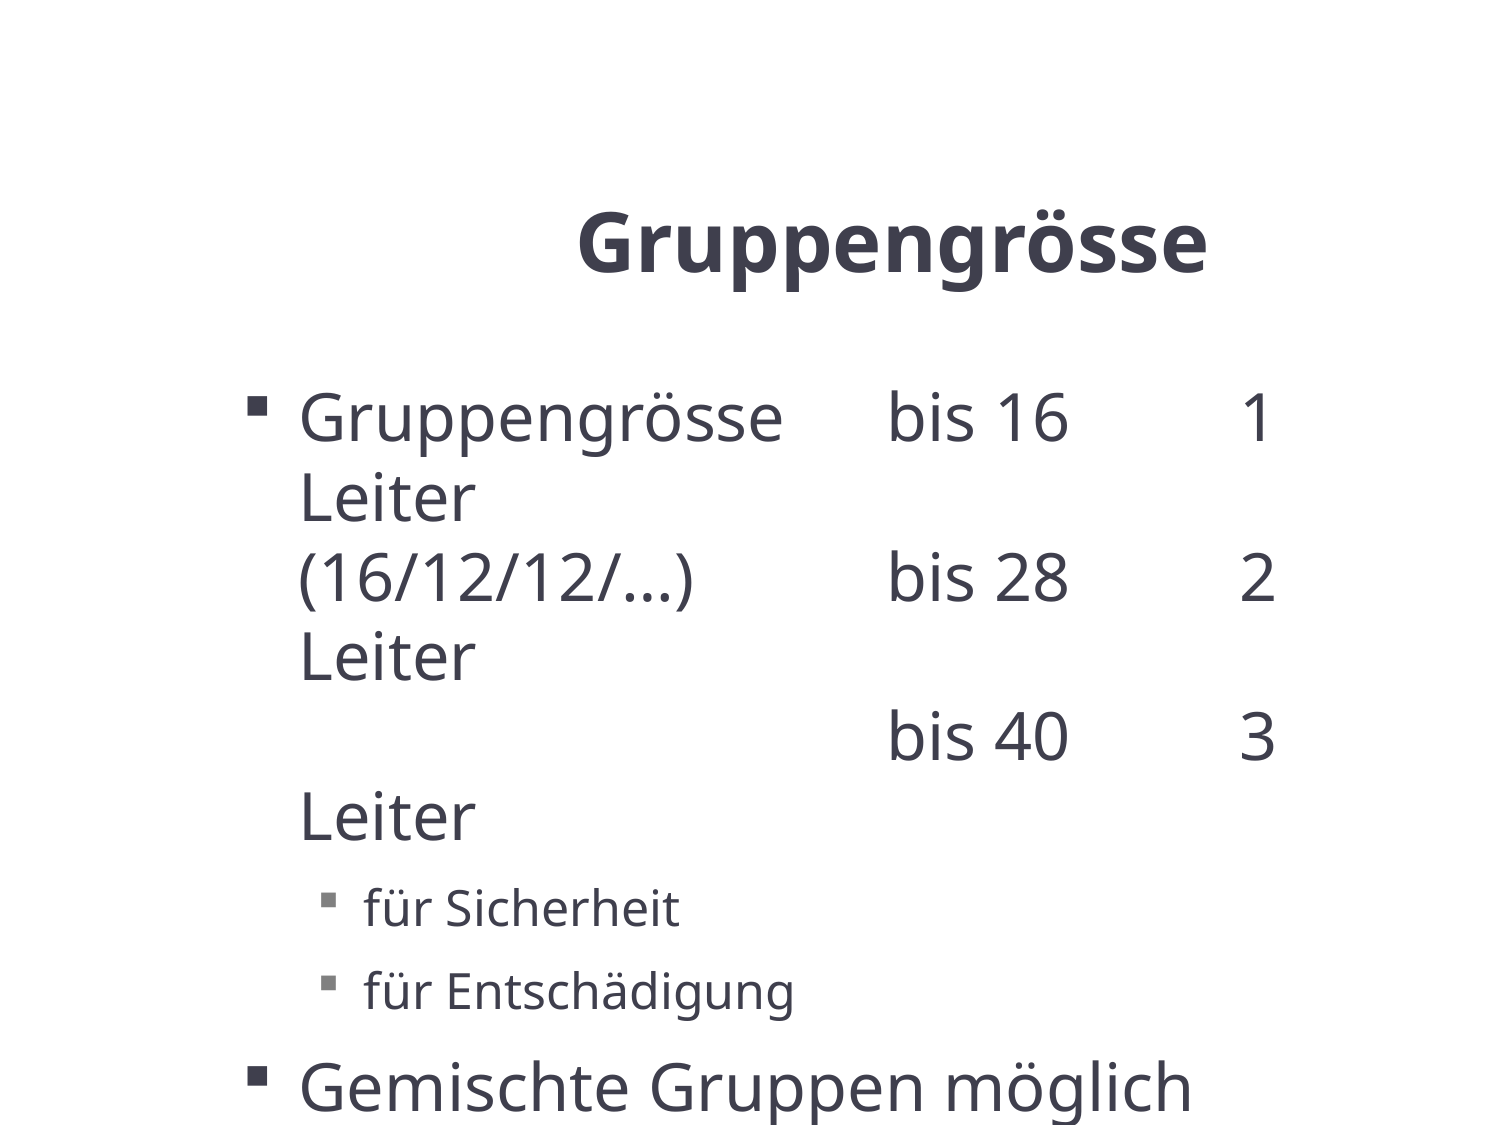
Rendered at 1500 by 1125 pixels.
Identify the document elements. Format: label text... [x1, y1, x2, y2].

title Gruppengrösse [360, 164, 1425, 315]
list Gruppengrösse bis 16 1 Leiter (16/12/12/…) bis 28 2 Leiter bis 40 3 Leiter für Sicherheit für Entschädigung Gemischte Gruppen möglich (beide Anerkennungen nötig) [242, 366, 1425, 1047]
